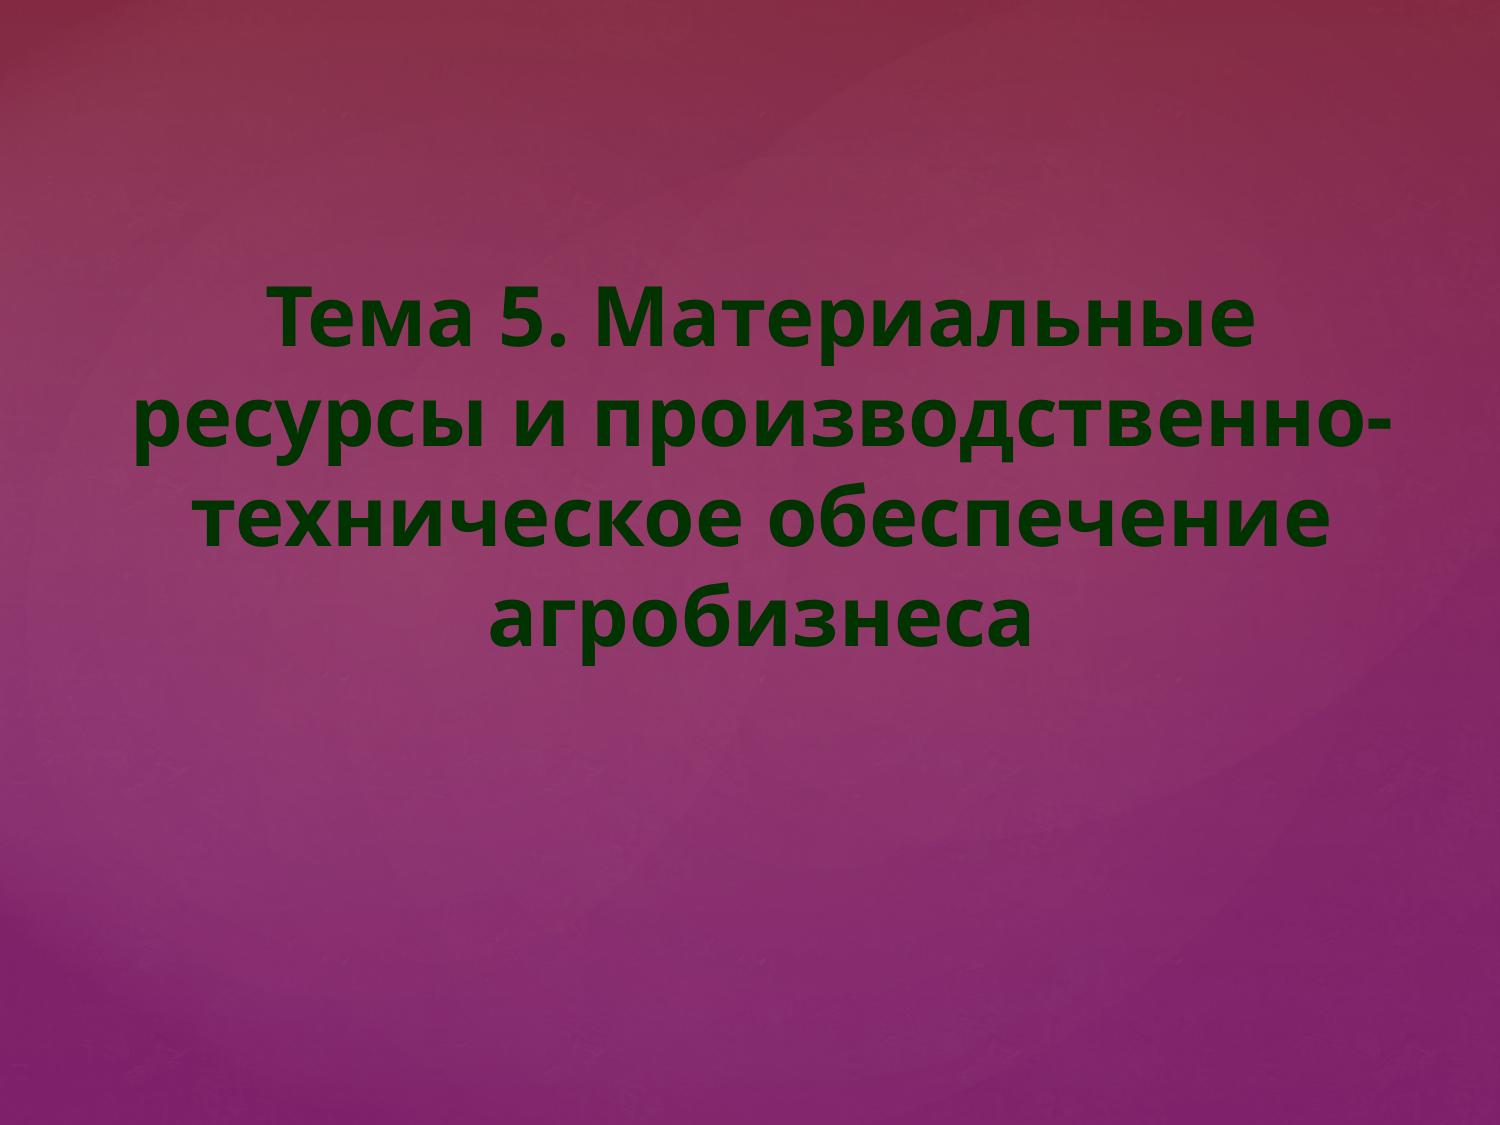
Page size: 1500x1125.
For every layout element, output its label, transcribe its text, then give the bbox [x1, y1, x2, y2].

text_box Тема 5. Материальные ресурсы и производственно-техническое обеспечение агробизнеса [100, 255, 1424, 670]
